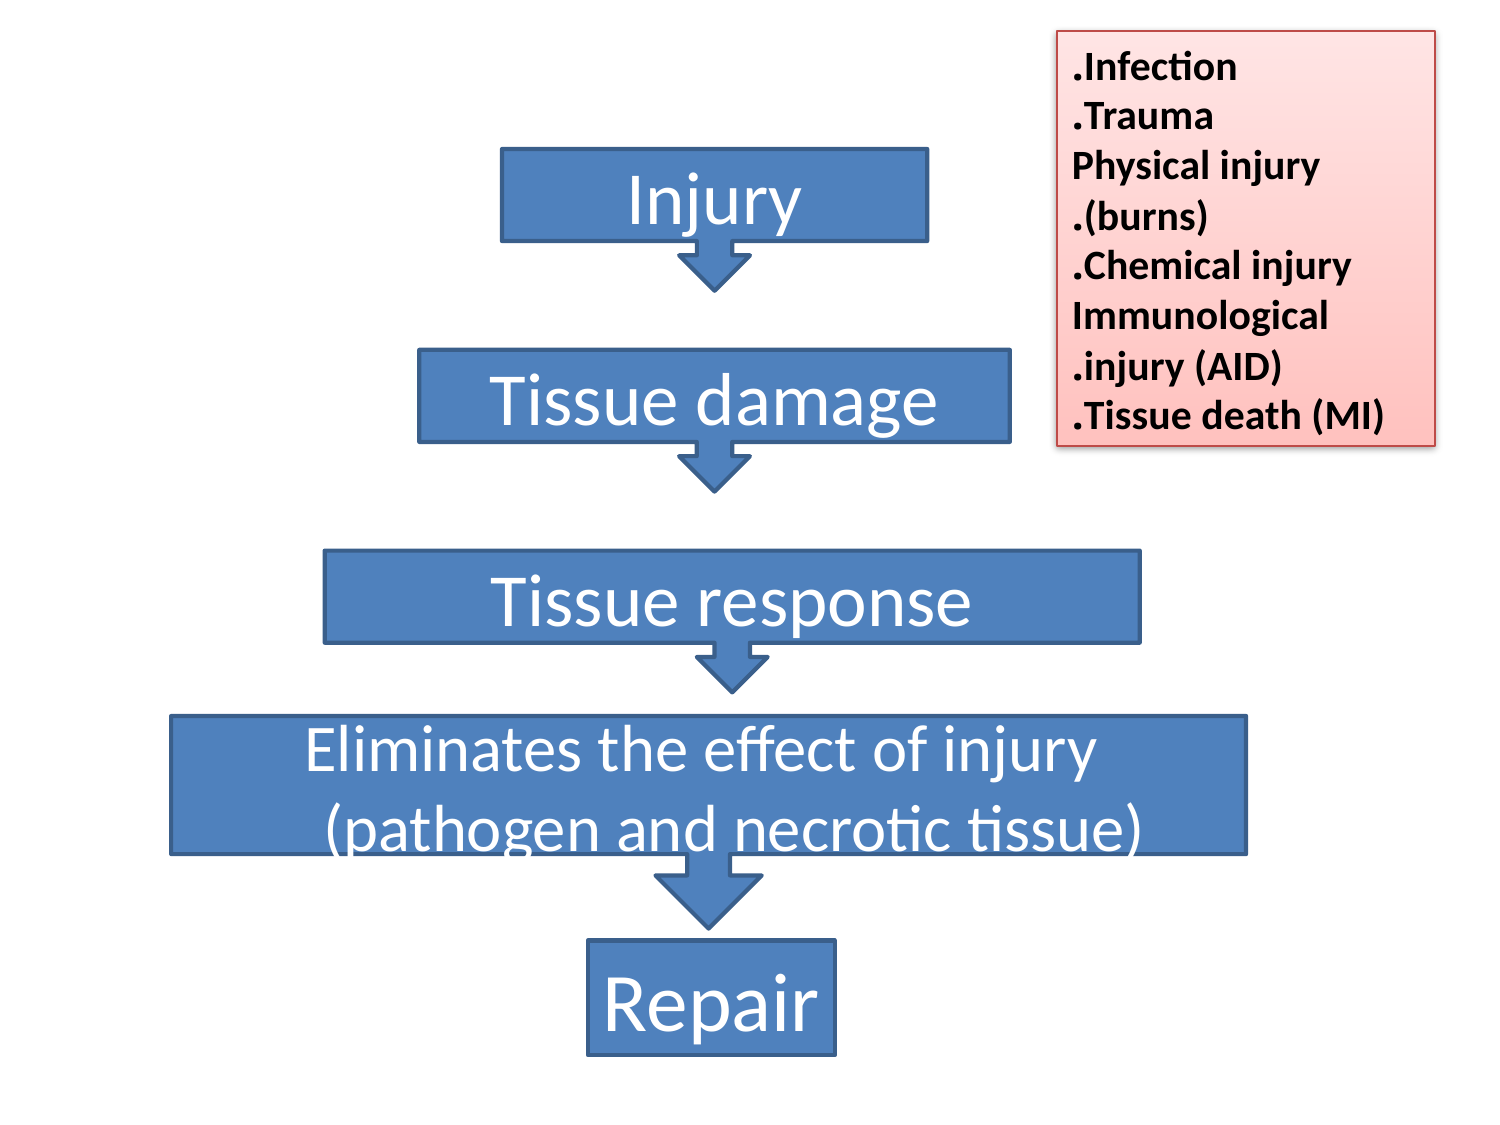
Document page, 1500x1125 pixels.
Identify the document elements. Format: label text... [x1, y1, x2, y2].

text_box Infection. Trauma. Physical injury (burns). Chemical injury. Immunological injury (AID). Tissue death (MI). [1056, 30, 1436, 447]
text_box Tissue damage [417, 347, 1012, 494]
text_box Tissue response [322, 548, 1142, 695]
text_box Eliminates the effect of injury (pathogen and necrotic tissue) [169, 713, 1249, 931]
text_box Repair [586, 938, 837, 1057]
text_box Injury [499, 146, 930, 293]
